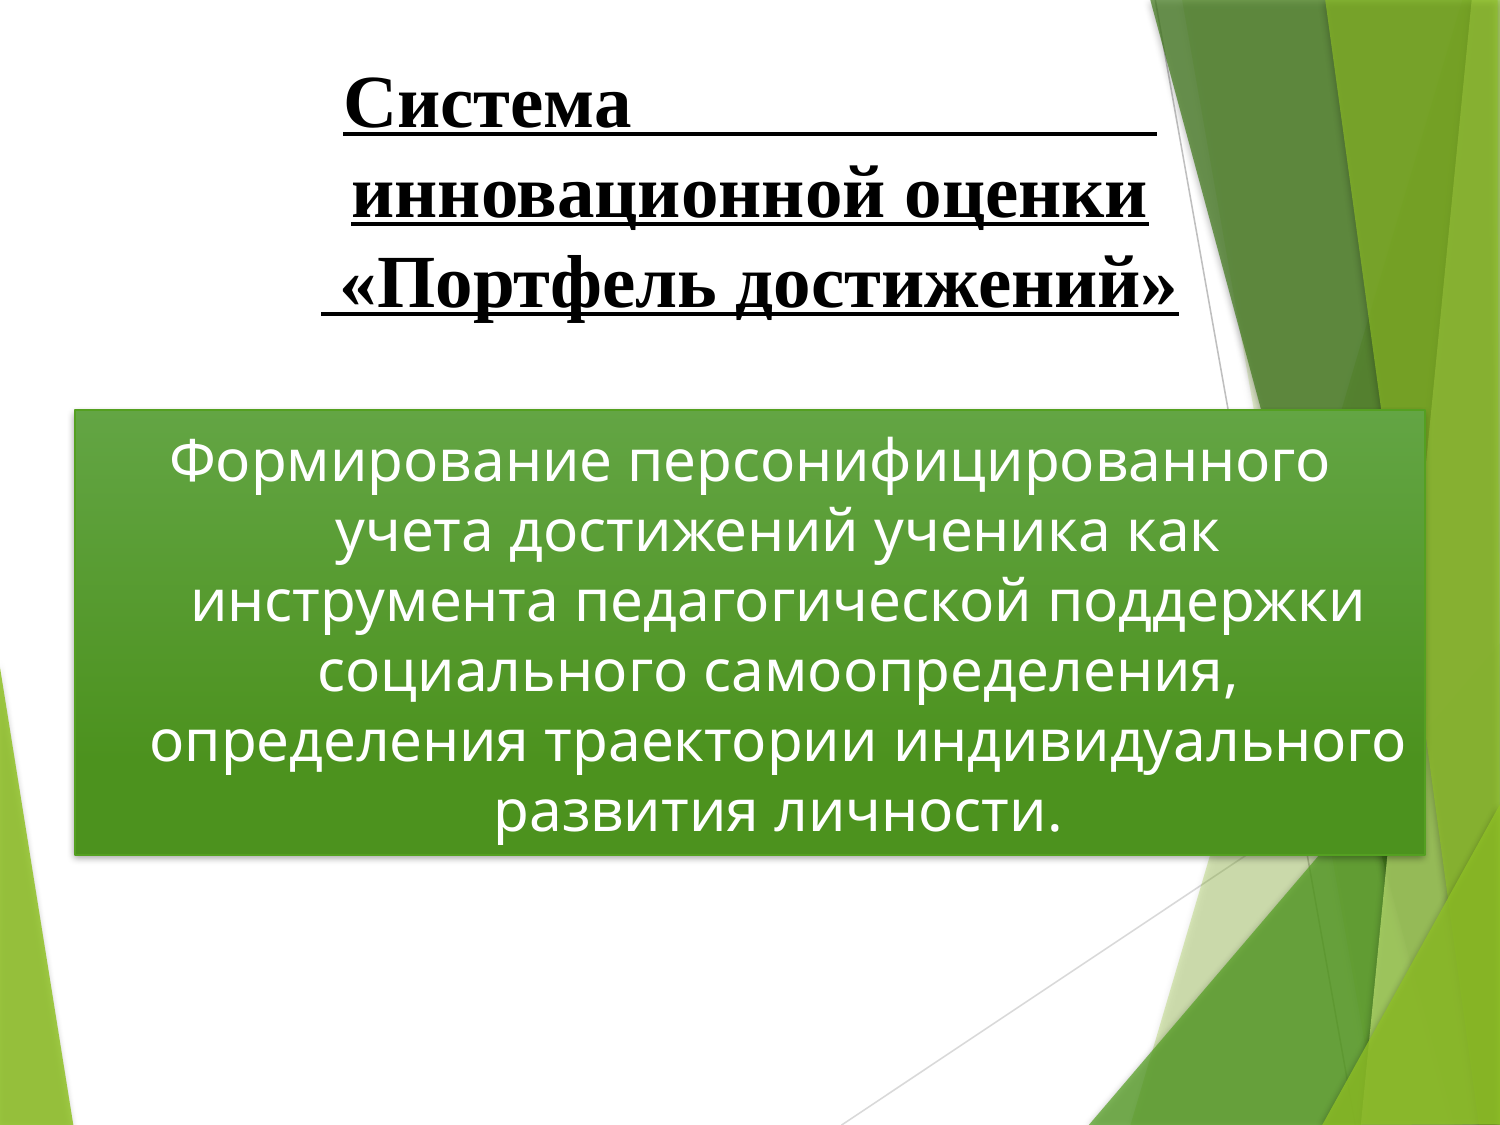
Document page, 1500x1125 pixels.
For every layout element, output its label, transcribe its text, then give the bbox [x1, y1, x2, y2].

list Формирование персонифицированного учета достижений ученика как инструмента педагогической поддержки социального самоопределения, определения траектории индивидуального развития личности. [74, 409, 1426, 856]
title Система инновационной оценки «Портфель достижений» [75, 45, 1425, 409]
